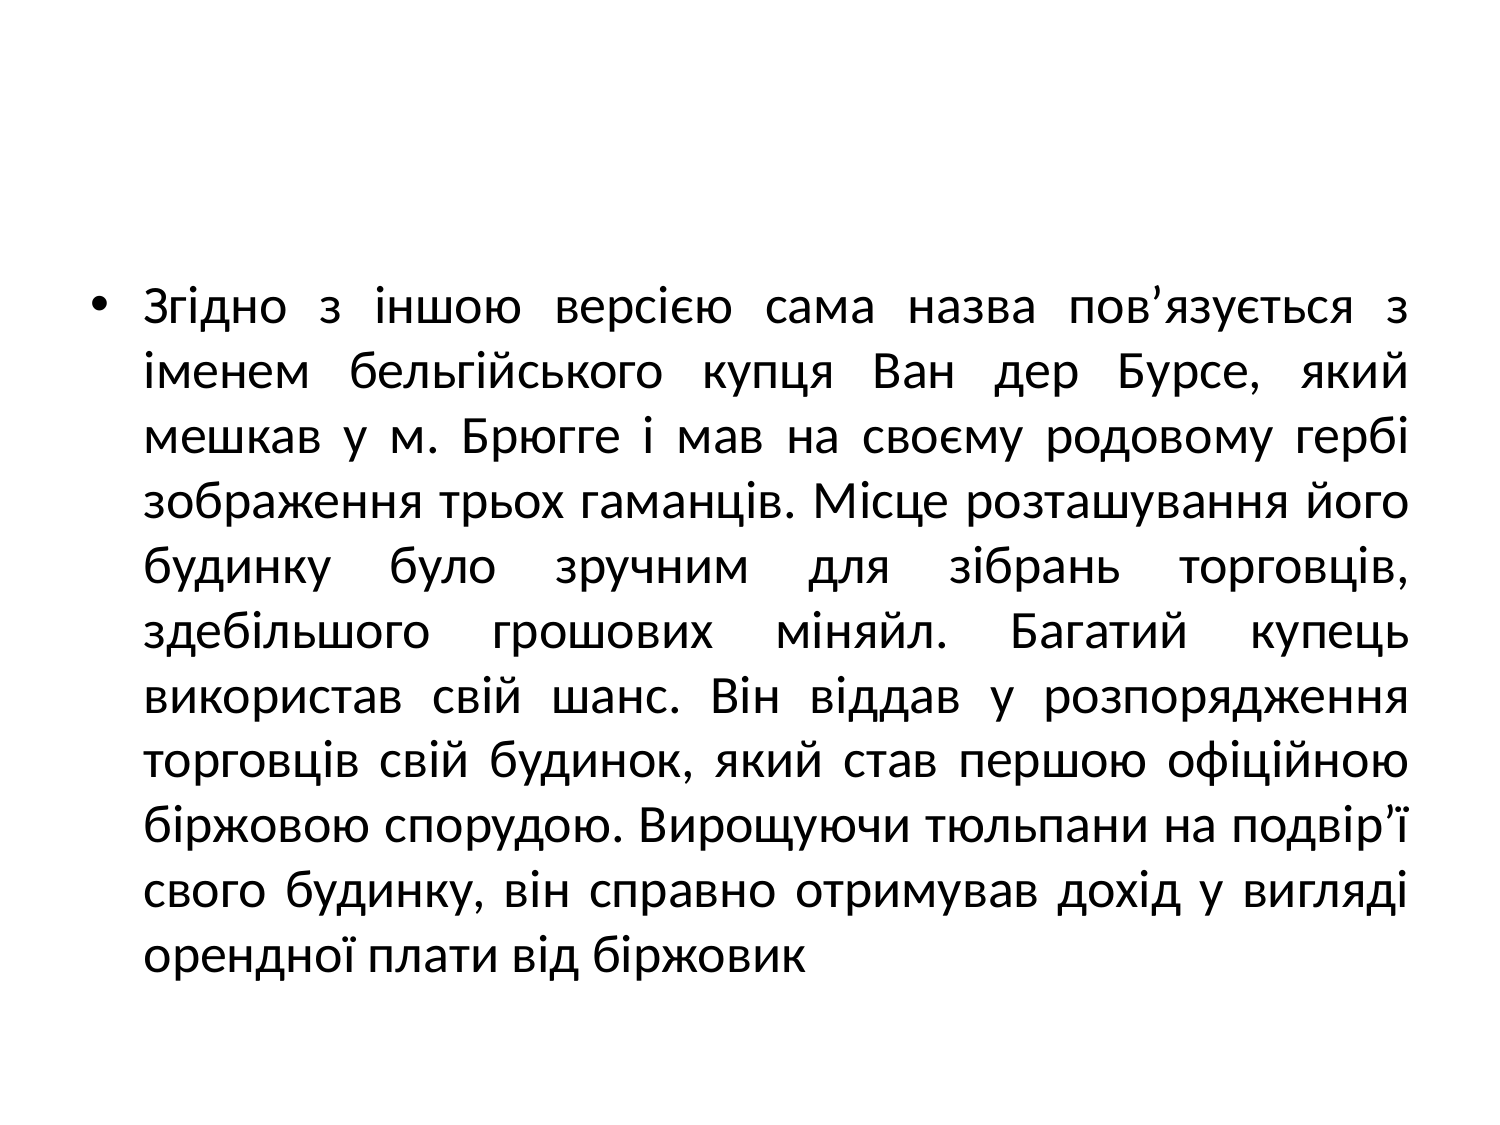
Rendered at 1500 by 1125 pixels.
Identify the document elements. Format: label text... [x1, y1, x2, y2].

list Згідно з іншою версією сама назва пов’язується з іменем бельгійського купця Ван дер Бурсе, який мешкав у м. Брюгге і мав на своєму родовому гербі зображення трьох гаманців. Місце розташування його будинку було зручним для зібрань торговців, здебільшого грошових міняйл. Багатий купець використав свій шанс. Він віддав у розпорядження торговців свій будинок, який став першою офіційною біржовою спорудою. Вирощуючи тюльпани на подвір’ї свого будинку, він справно отримував дохід у вигляді орендної плати від біржовик [75, 262, 1425, 1005]
